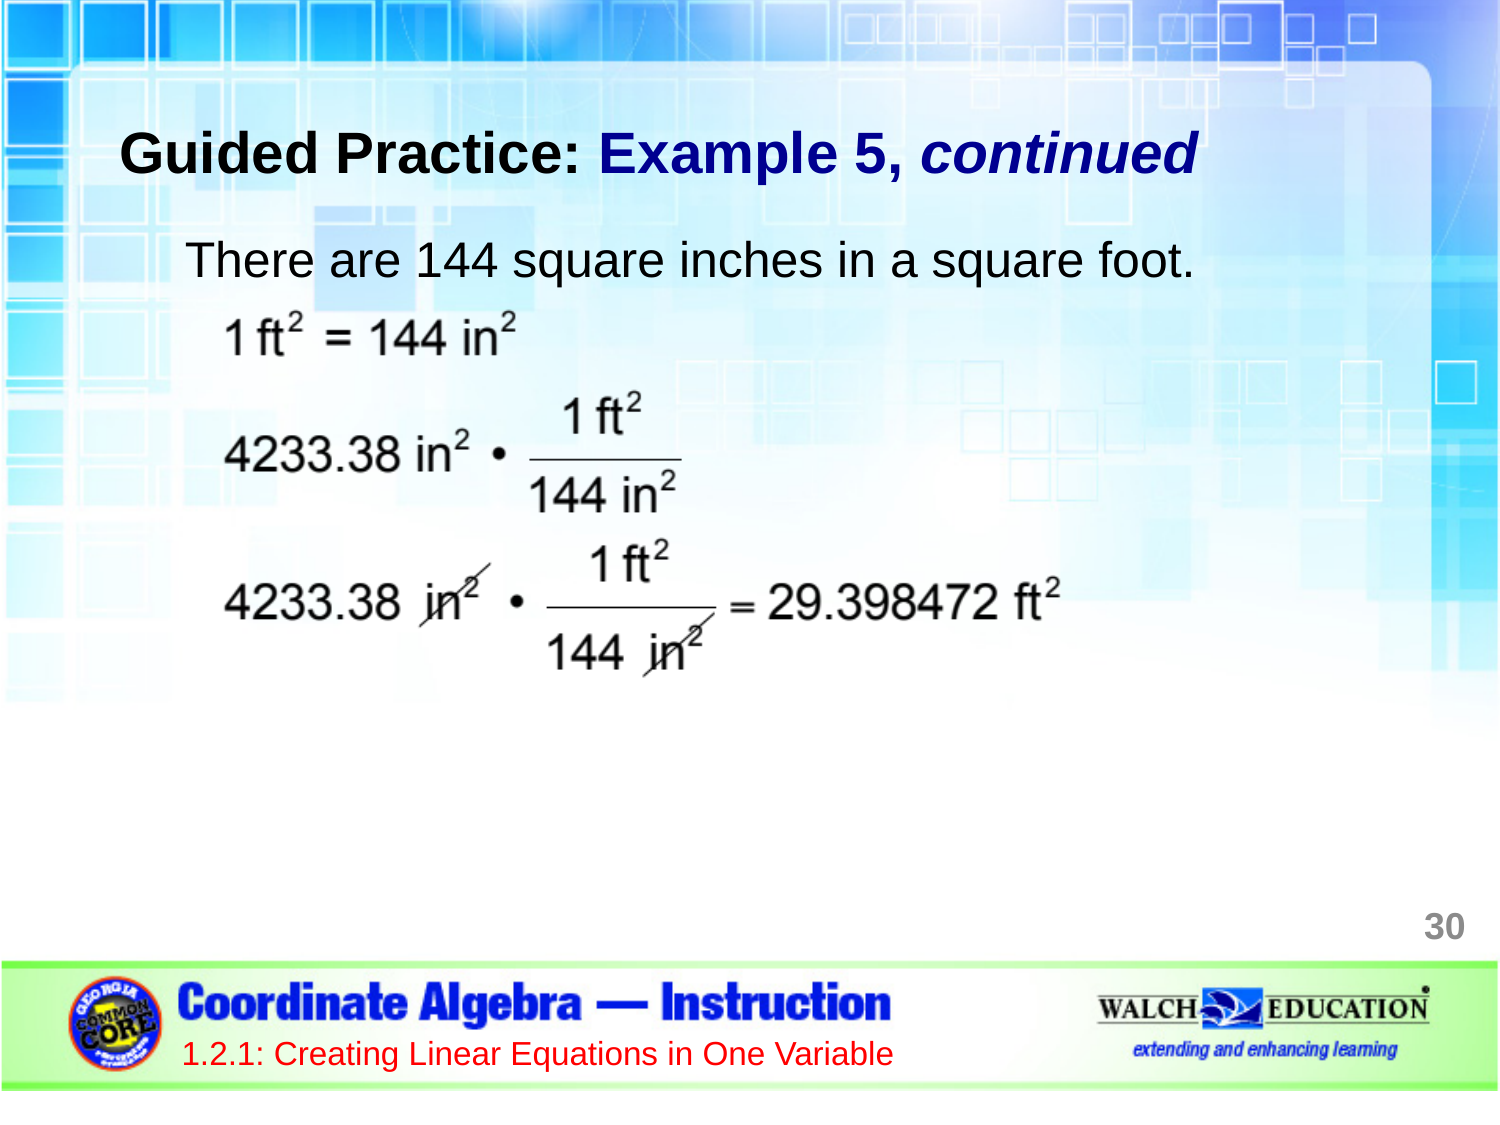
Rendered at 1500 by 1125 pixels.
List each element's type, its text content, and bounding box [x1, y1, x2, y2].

picture [1, 0, 1500, 1091]
list 1.2.1: Creating Linear Equations in One Variable [166, 1024, 1074, 1069]
text_box Guided Practice: Example 5, continued There are 144 square inches in a square foot. [104, 108, 1394, 929]
slide_number 30 [1361, 901, 1481, 949]
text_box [222, 302, 1063, 682]
